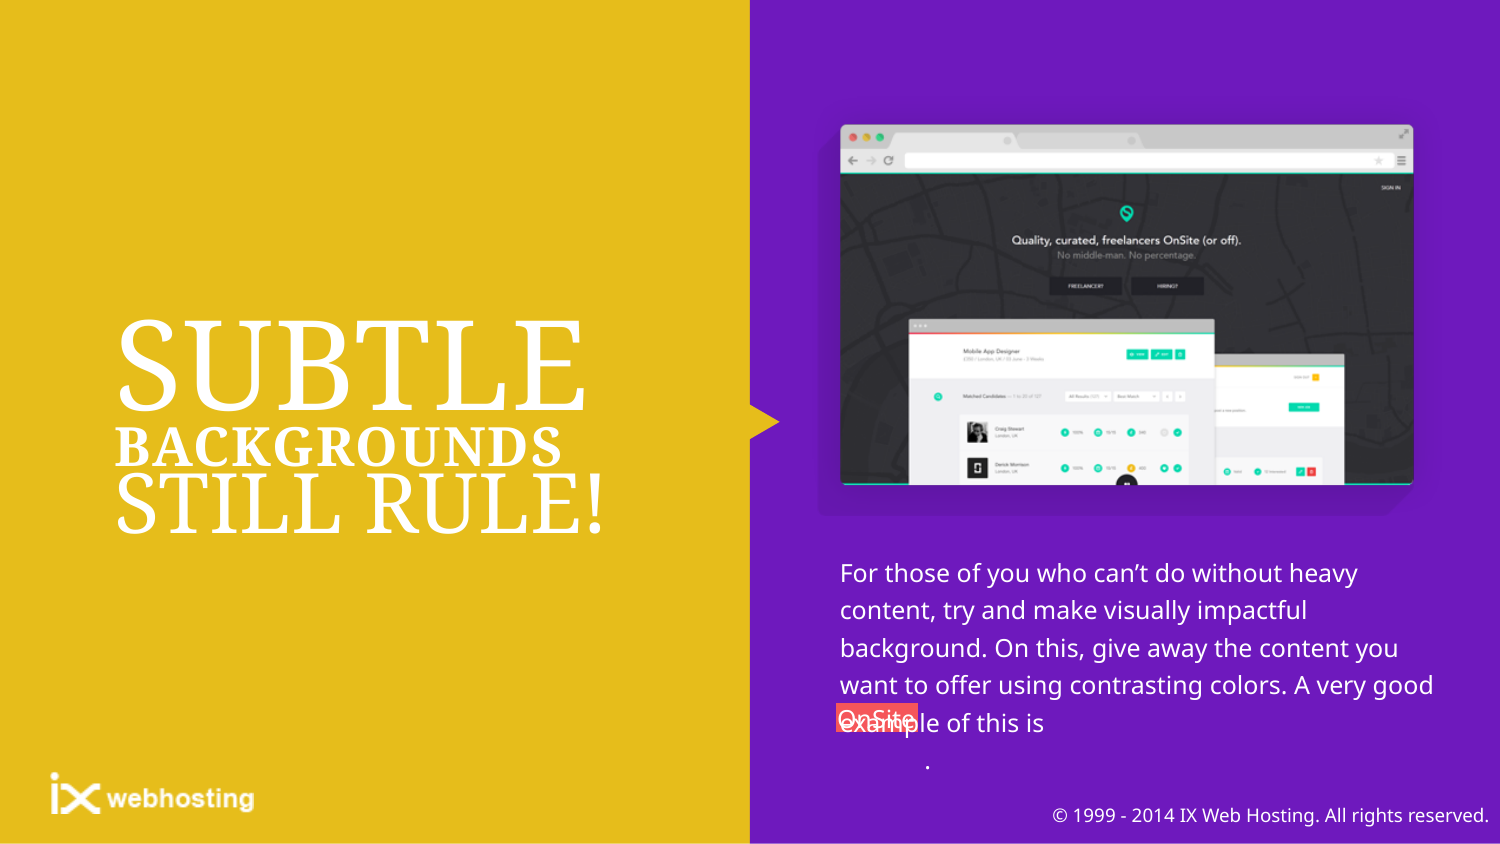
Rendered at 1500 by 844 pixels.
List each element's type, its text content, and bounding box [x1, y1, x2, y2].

text_box [0, 0, 748, 844]
text_box [745, 401, 782, 443]
picture [812, 96, 1442, 516]
text_box SUBTLE BACKGROUNDS STILL RULE! [99, 334, 650, 558]
text_box © 1999 - 2014 IX Web Hosting. All rights reserved. [1037, 796, 1500, 834]
text_box [748, 0, 1500, 844]
text_box For those of you who can’t do without heavy content, try and make visually impactful background. On this, give away the content you want to offer using contrasting colors. A very good example of this is . [825, 542, 1475, 783]
picture [835, 703, 919, 733]
picture [49, 771, 254, 815]
text_box OnSite [822, 696, 935, 741]
